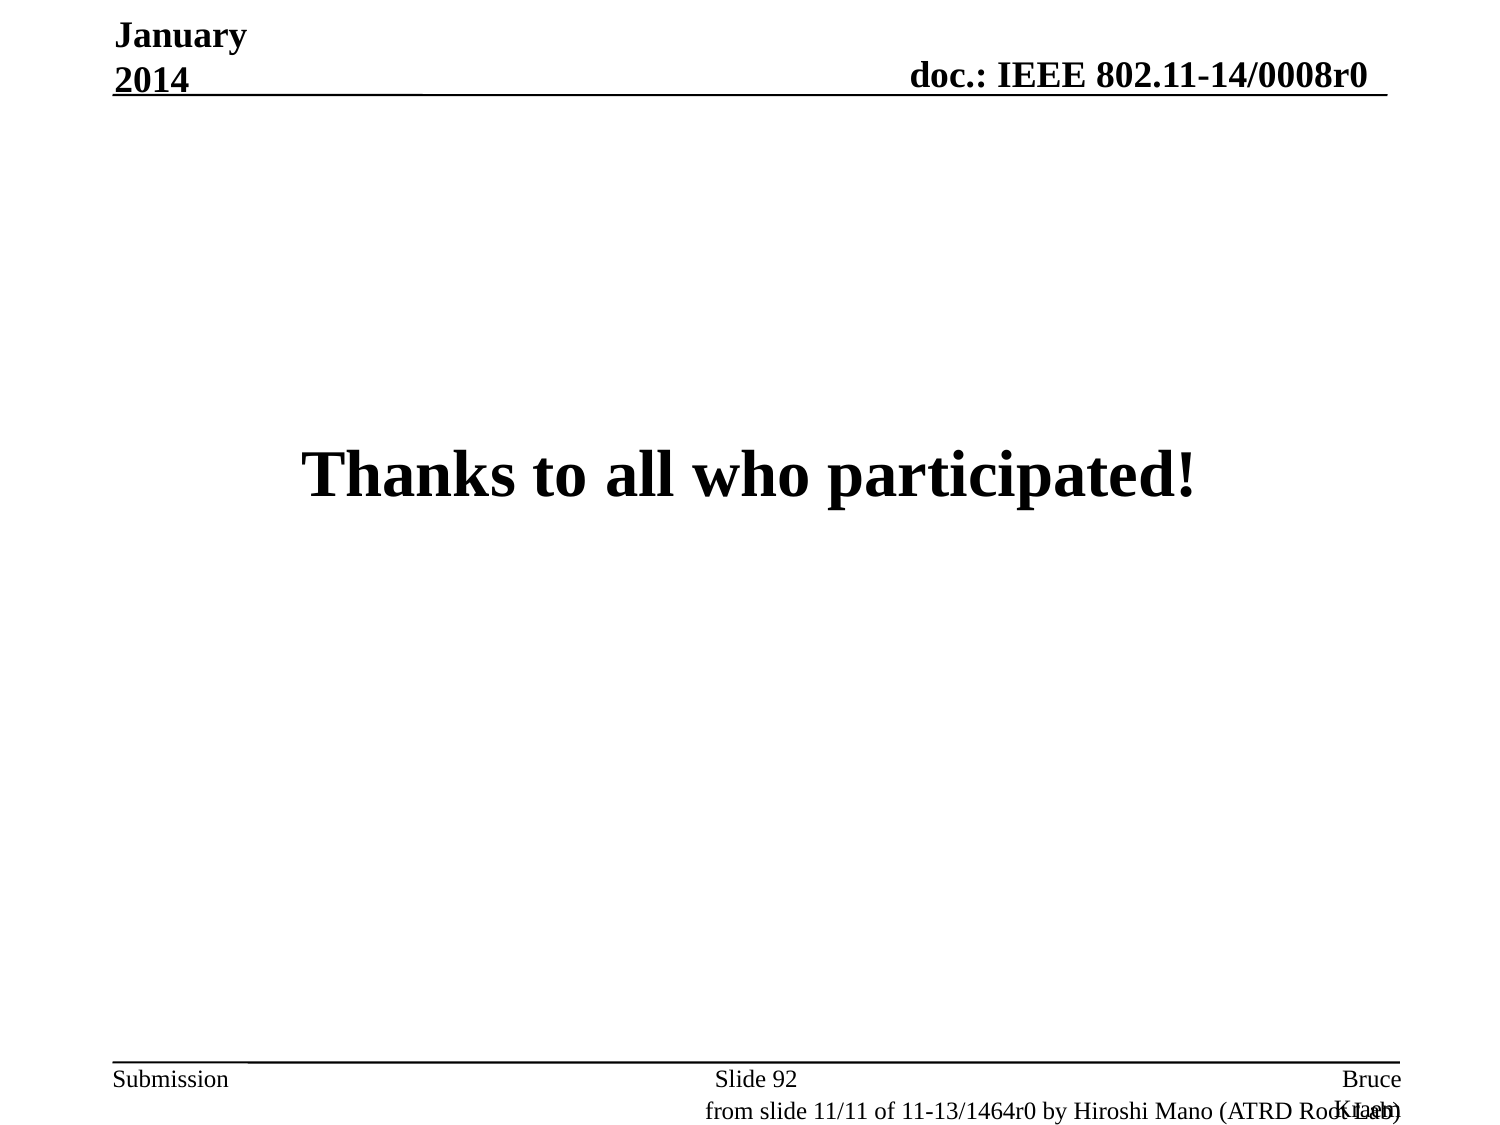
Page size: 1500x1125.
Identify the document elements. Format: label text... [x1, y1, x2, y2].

title Thanks to all who participated! [112, 349, 1388, 591]
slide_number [114, 54, 269, 100]
slide_number Slide 92 [712, 1062, 800, 1087]
footer Bruce Kraemer, Marvell [1325, 1062, 1402, 1087]
text_box from slide 11/11 of 11-13/1464r0 by Hiroshi Mano (ATRD Root Lab) [343, 1087, 1417, 1125]
